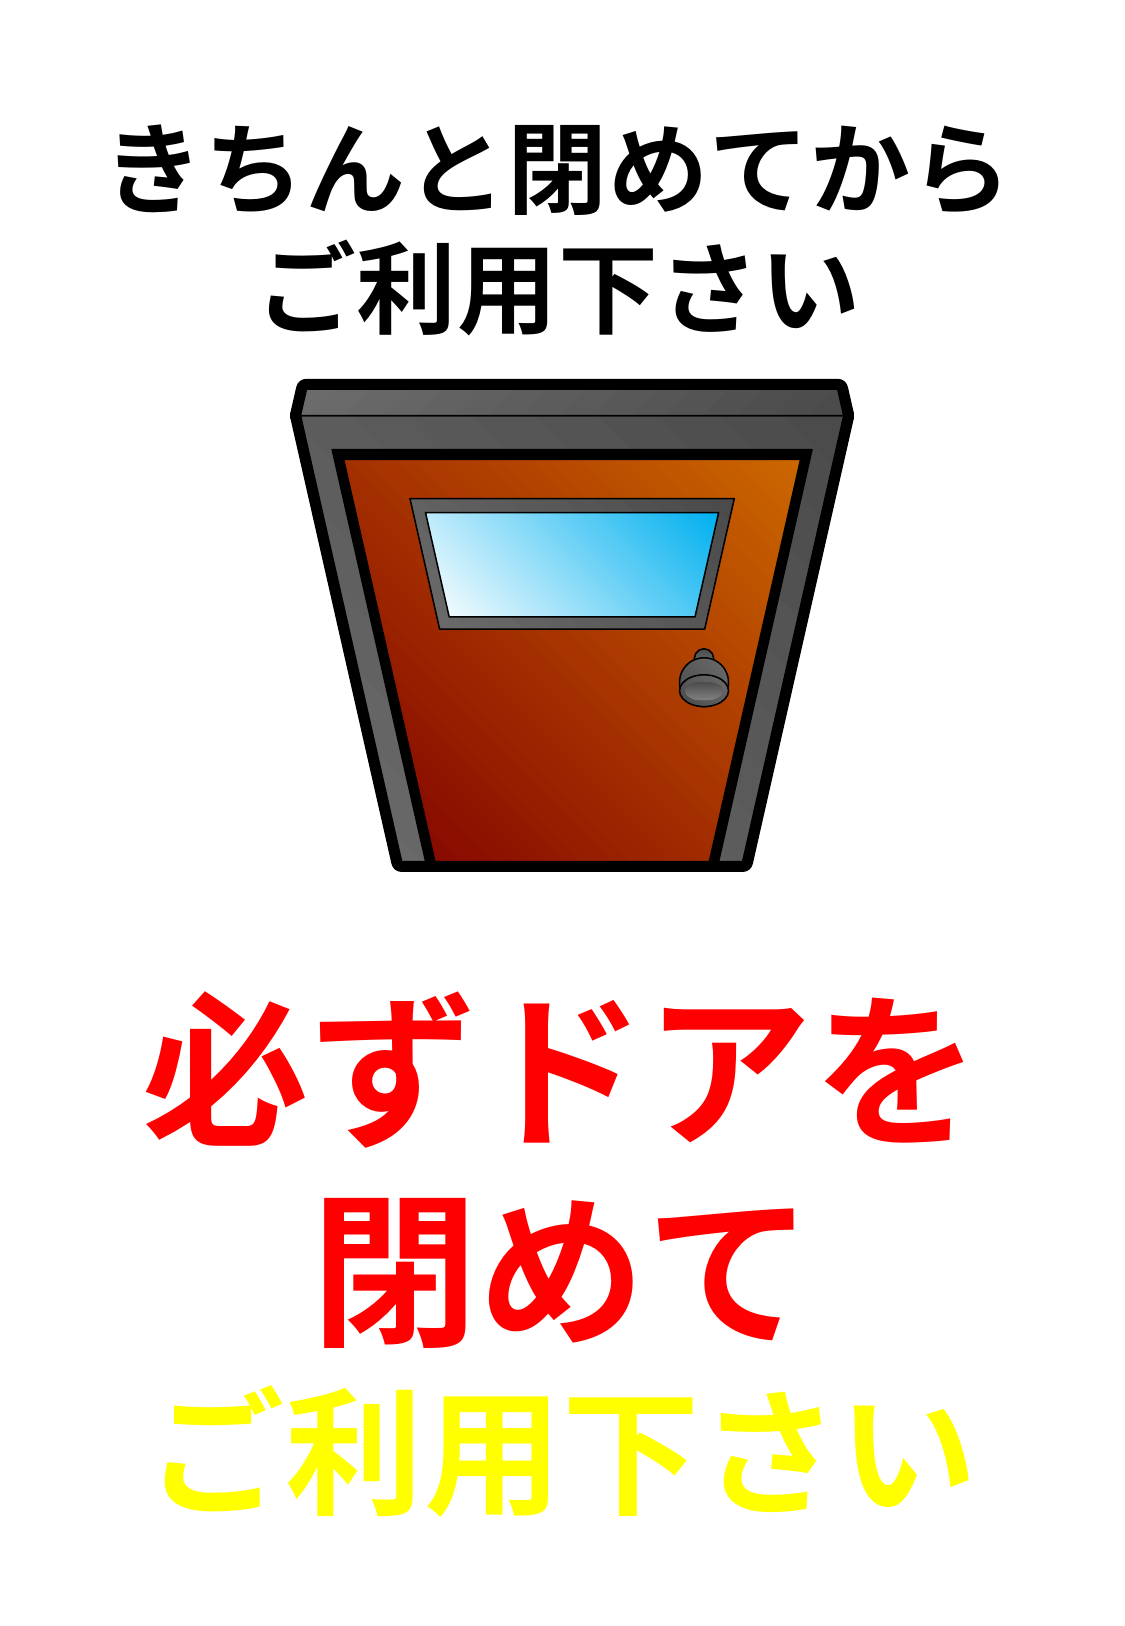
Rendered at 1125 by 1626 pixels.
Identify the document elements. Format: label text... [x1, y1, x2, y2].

text_box きちんと閉めてから ご利用下さい [0, 99, 1125, 354]
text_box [300, 389, 844, 862]
text_box 必ずドアを 閉めて ご利用下さい [0, 959, 1125, 1539]
